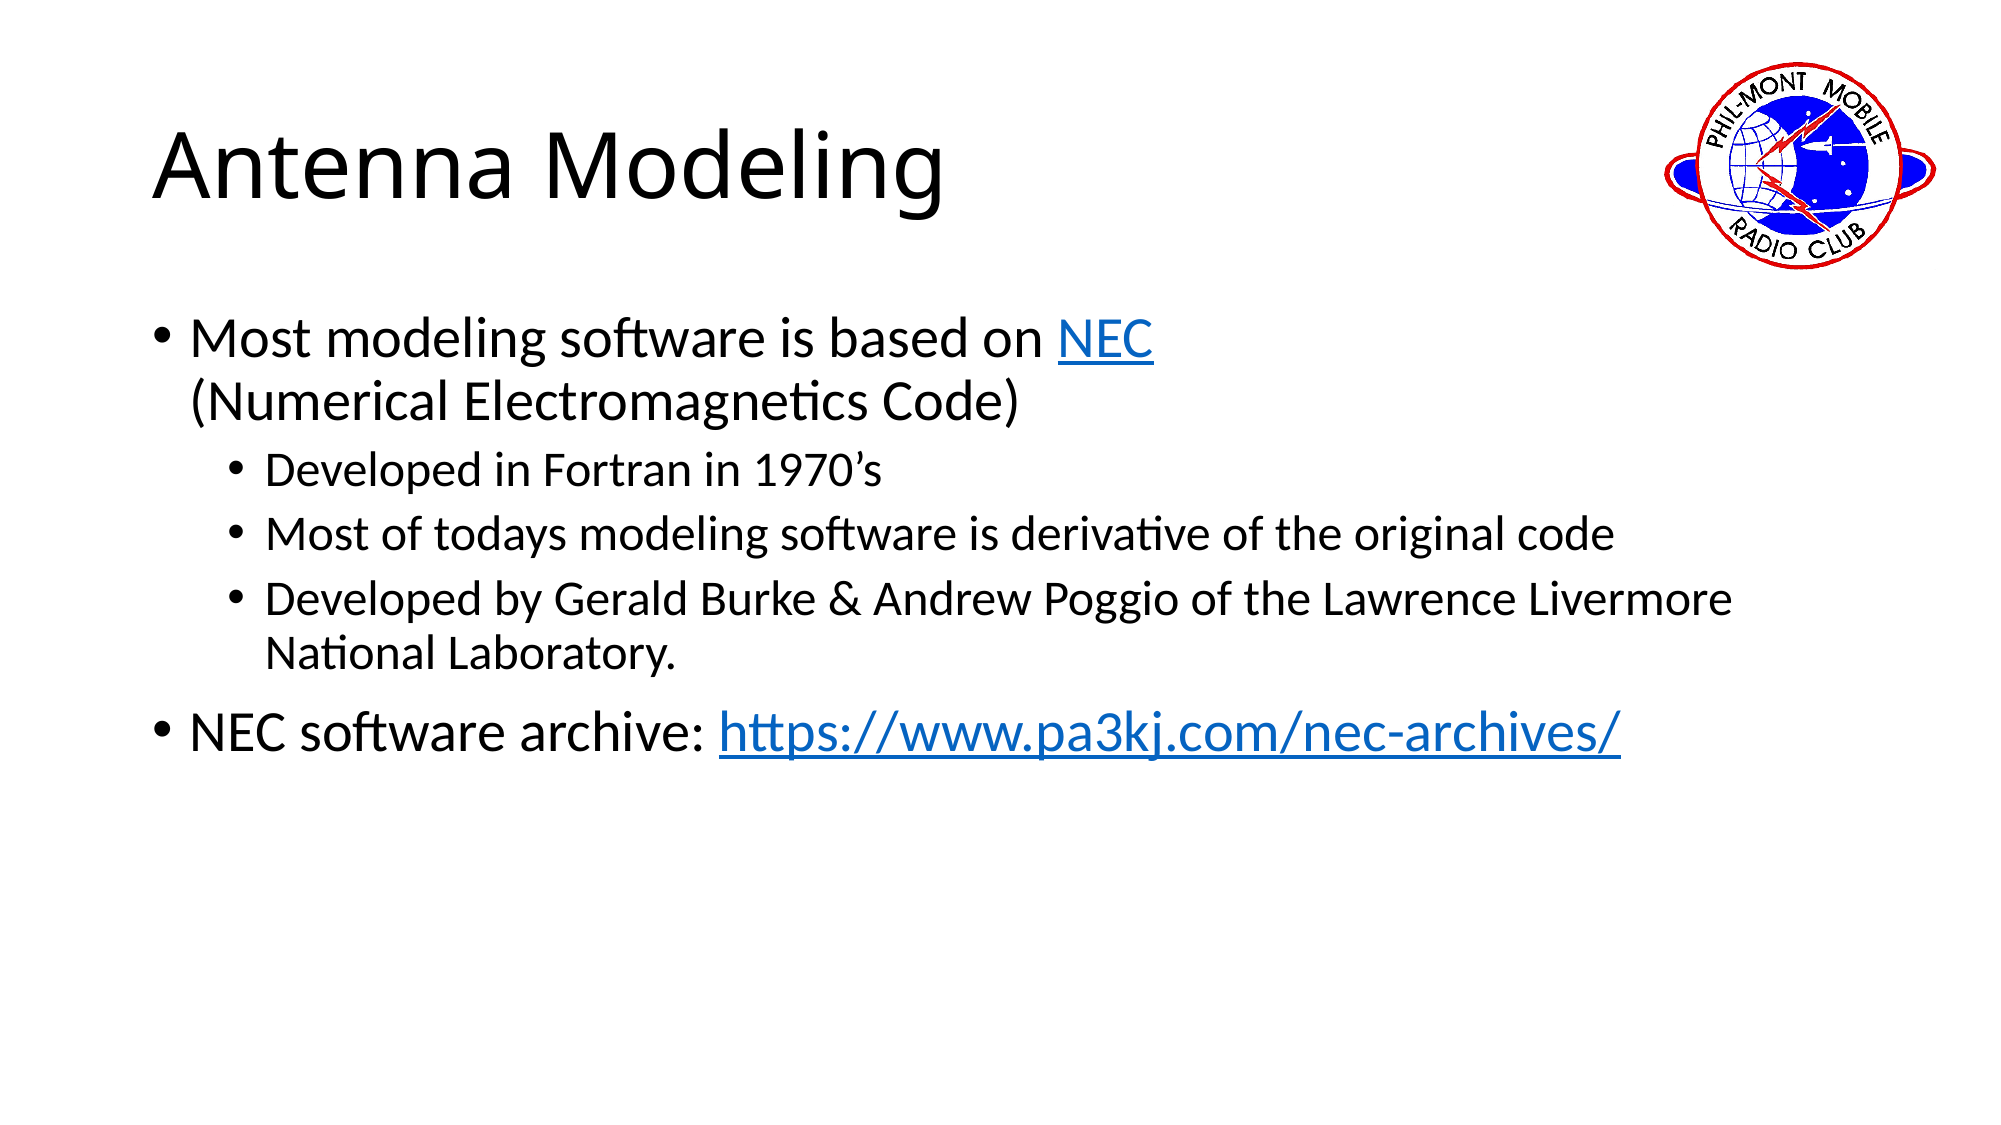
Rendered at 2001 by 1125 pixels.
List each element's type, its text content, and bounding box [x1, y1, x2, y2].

picture [1863, 59, 1938, 270]
title Antenna Modeling [137, 59, 1863, 278]
list Most modeling software is based on NEC (Numerical Electromagnetics Code) Developed in Fortran in 1970’s Most of todays modeling software is derivative of the original code Developed by Gerald Burke & Andrew Poggio of the Lawrence Livermore National Laboratory. NEC software archive: https://www.pa3kj.com/nec-archives/ [137, 299, 1863, 1014]
